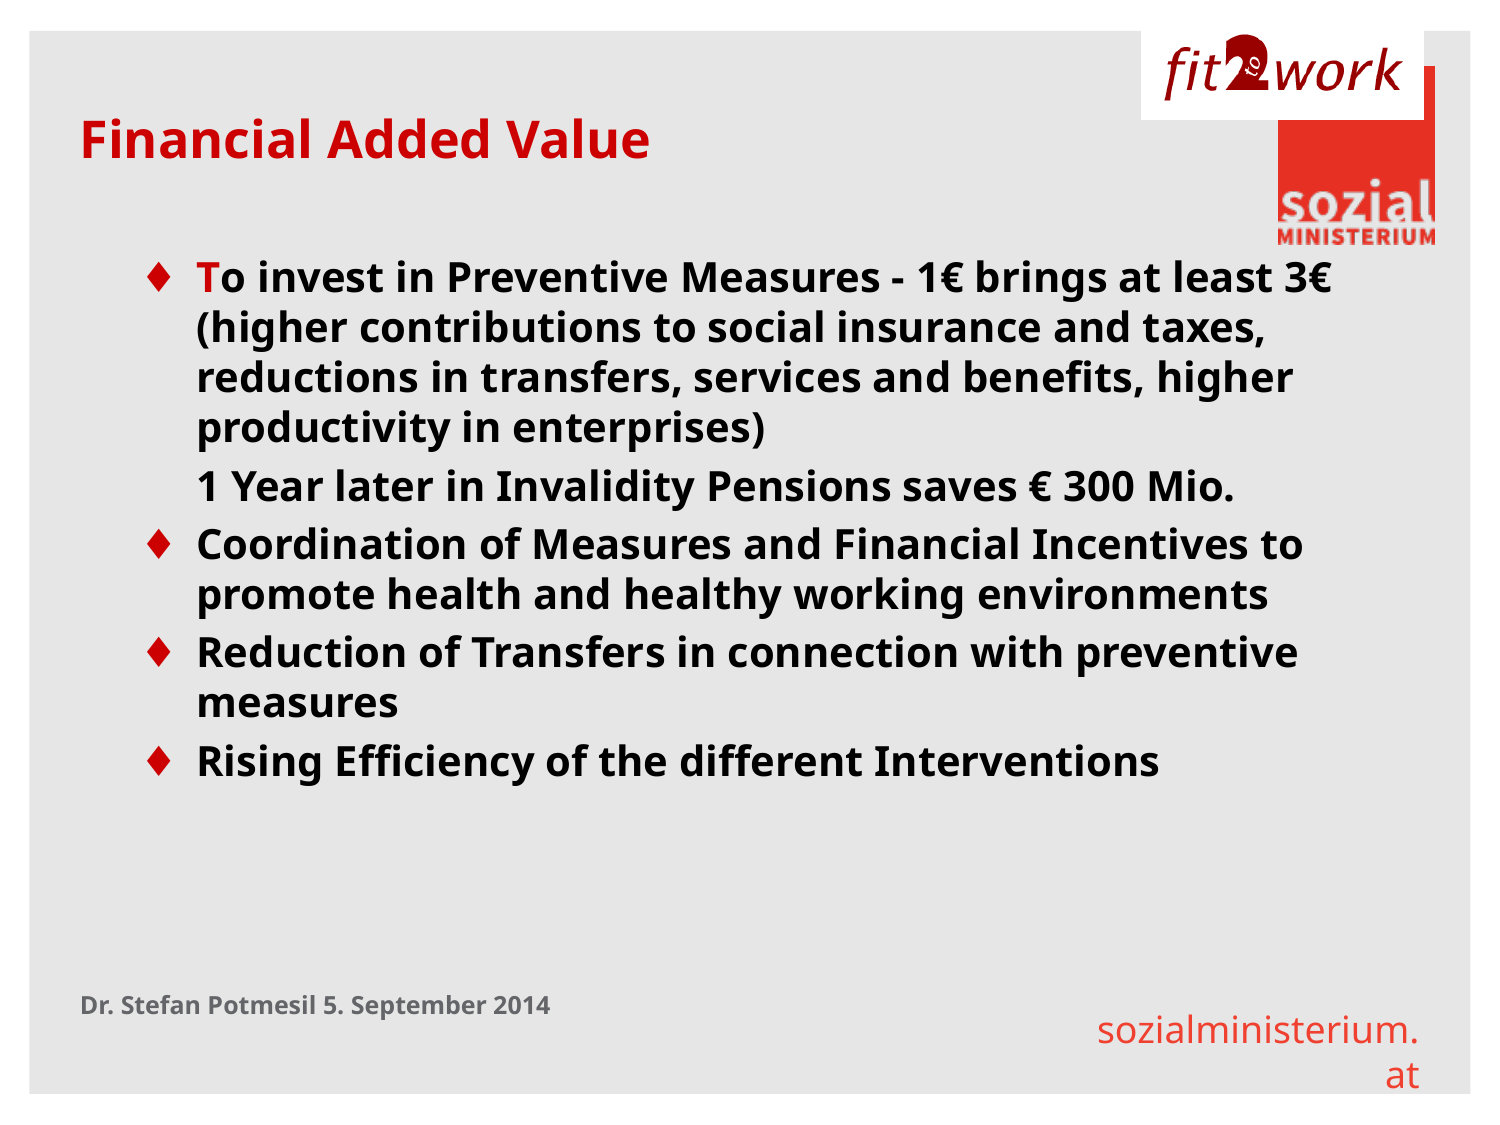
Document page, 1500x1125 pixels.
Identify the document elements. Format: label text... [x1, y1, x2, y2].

list ♦ To invest in Preventive Measures - 1€ brings at least 3€ (higher contributions to social insurance and taxes, reductions in transfers, services and benefits, higher productivity in enterprises) 1 Year later in Invalidity Pensions saves € 300 Mio. ♦ Coordination of Measures and Financial Incentives to promote health and healthy working environments ♦ Reduction of Transfers in connection with preventive measures ♦ Rising Efficiency of the different Interventions [125, 243, 1424, 1005]
title Financial Added Value [64, 66, 1223, 210]
footer Dr. Stefan Potmesil 5. September 2014 [64, 982, 1057, 1061]
picture [1141, 18, 1435, 245]
